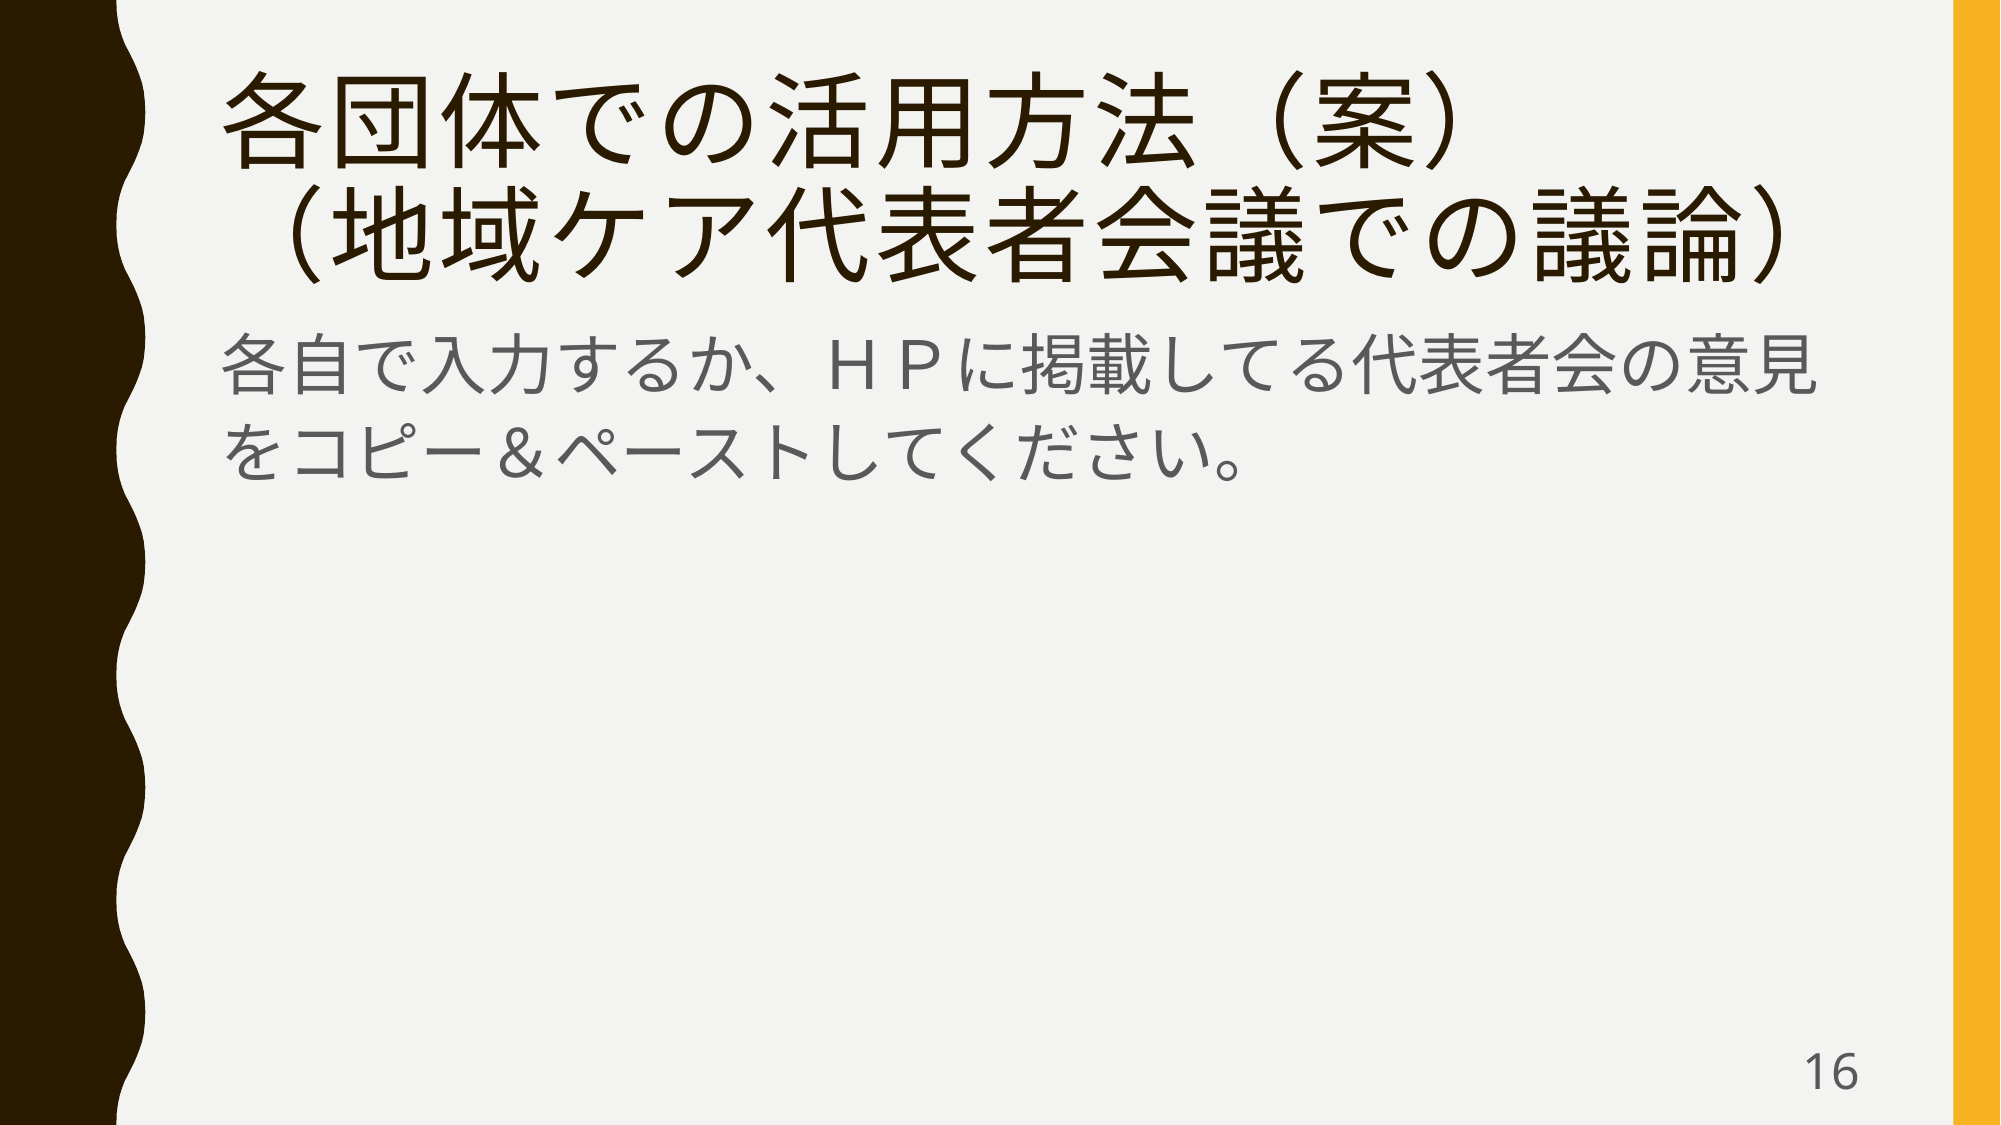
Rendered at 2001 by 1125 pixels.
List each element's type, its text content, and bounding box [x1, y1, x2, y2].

slide_number 16 [1412, 1045, 1875, 1103]
title 各団体での活用方法（案） （地域ケア代表者会議での議論） [205, 62, 1875, 307]
list 各自で入力するか、ＨＰに掲載してる代表者会の意見をコピー＆ペーストしてください。 [205, 307, 1875, 1069]
